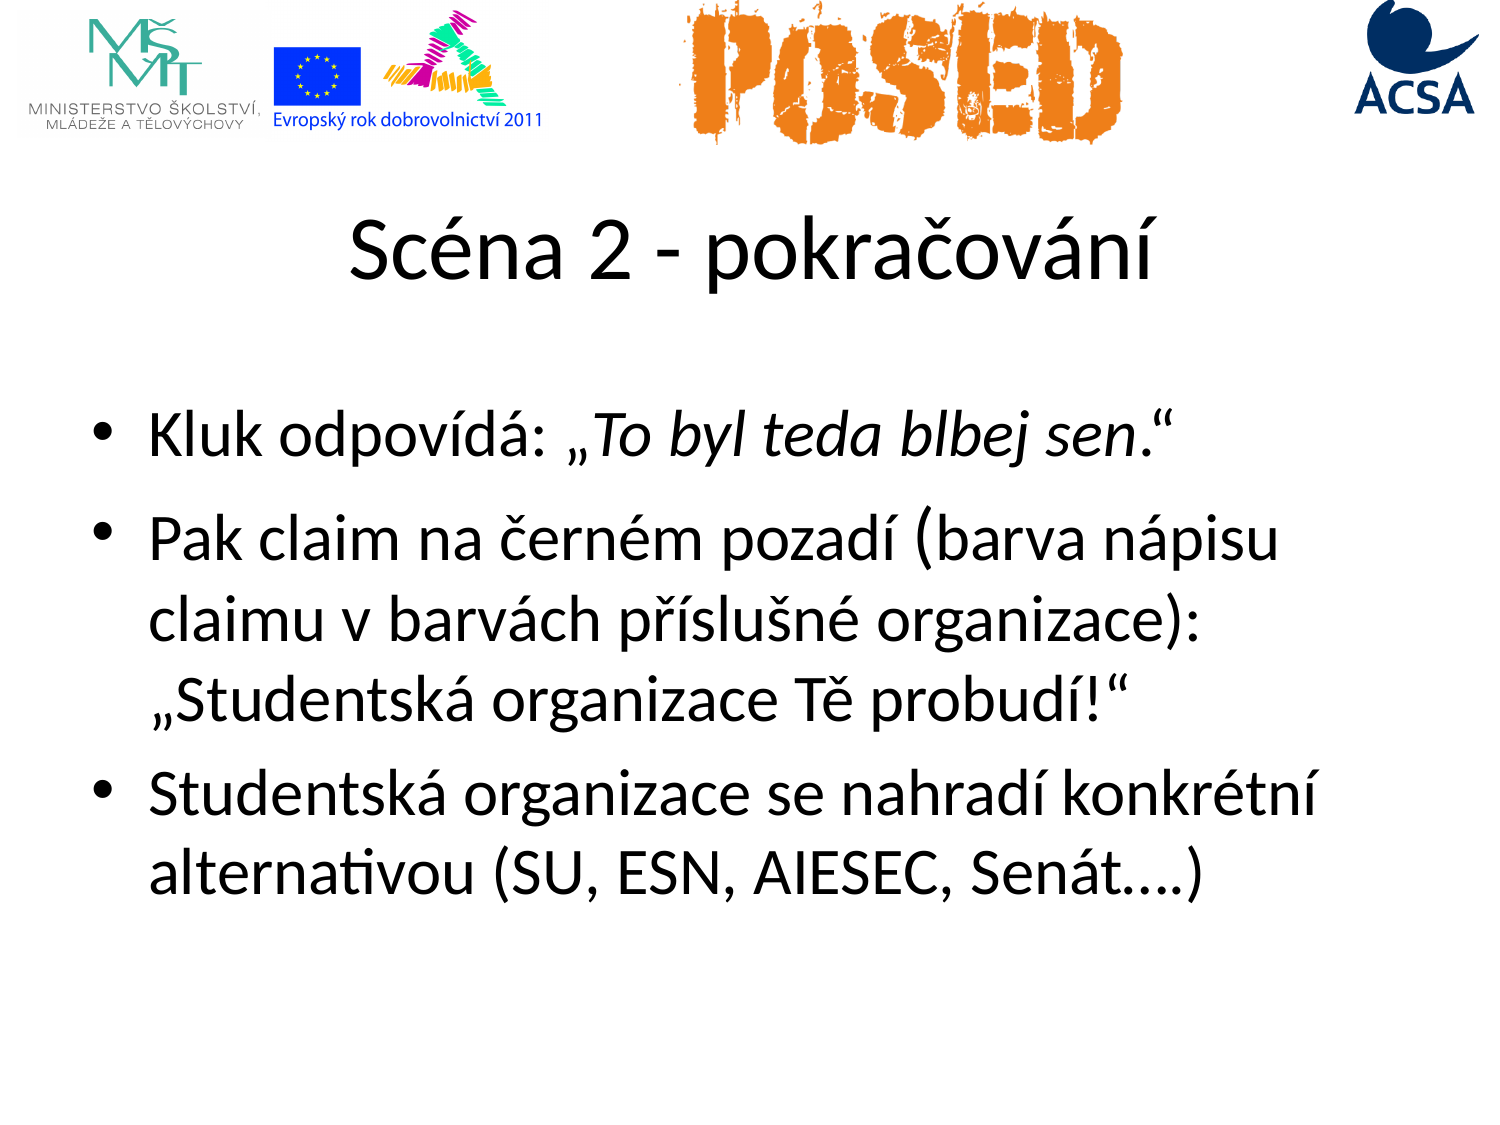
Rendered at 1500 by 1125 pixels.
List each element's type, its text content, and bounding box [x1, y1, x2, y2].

picture [17, 0, 549, 142]
title Scéna 2 - pokračování [76, 148, 1428, 337]
picture [679, 0, 1123, 145]
picture [1354, 0, 1479, 114]
list Kluk odpovídá: „To byl teda blbej sen.“ Pak claim na černém pozadí (barva nápisu claimu v barvách příslušné organizace): „Studentská organizace Tě probudí!“ Studentská organizace se nahradí konkrétní alternativou (SU, ESN, AIESEC, Senát….) [76, 382, 1428, 1125]
